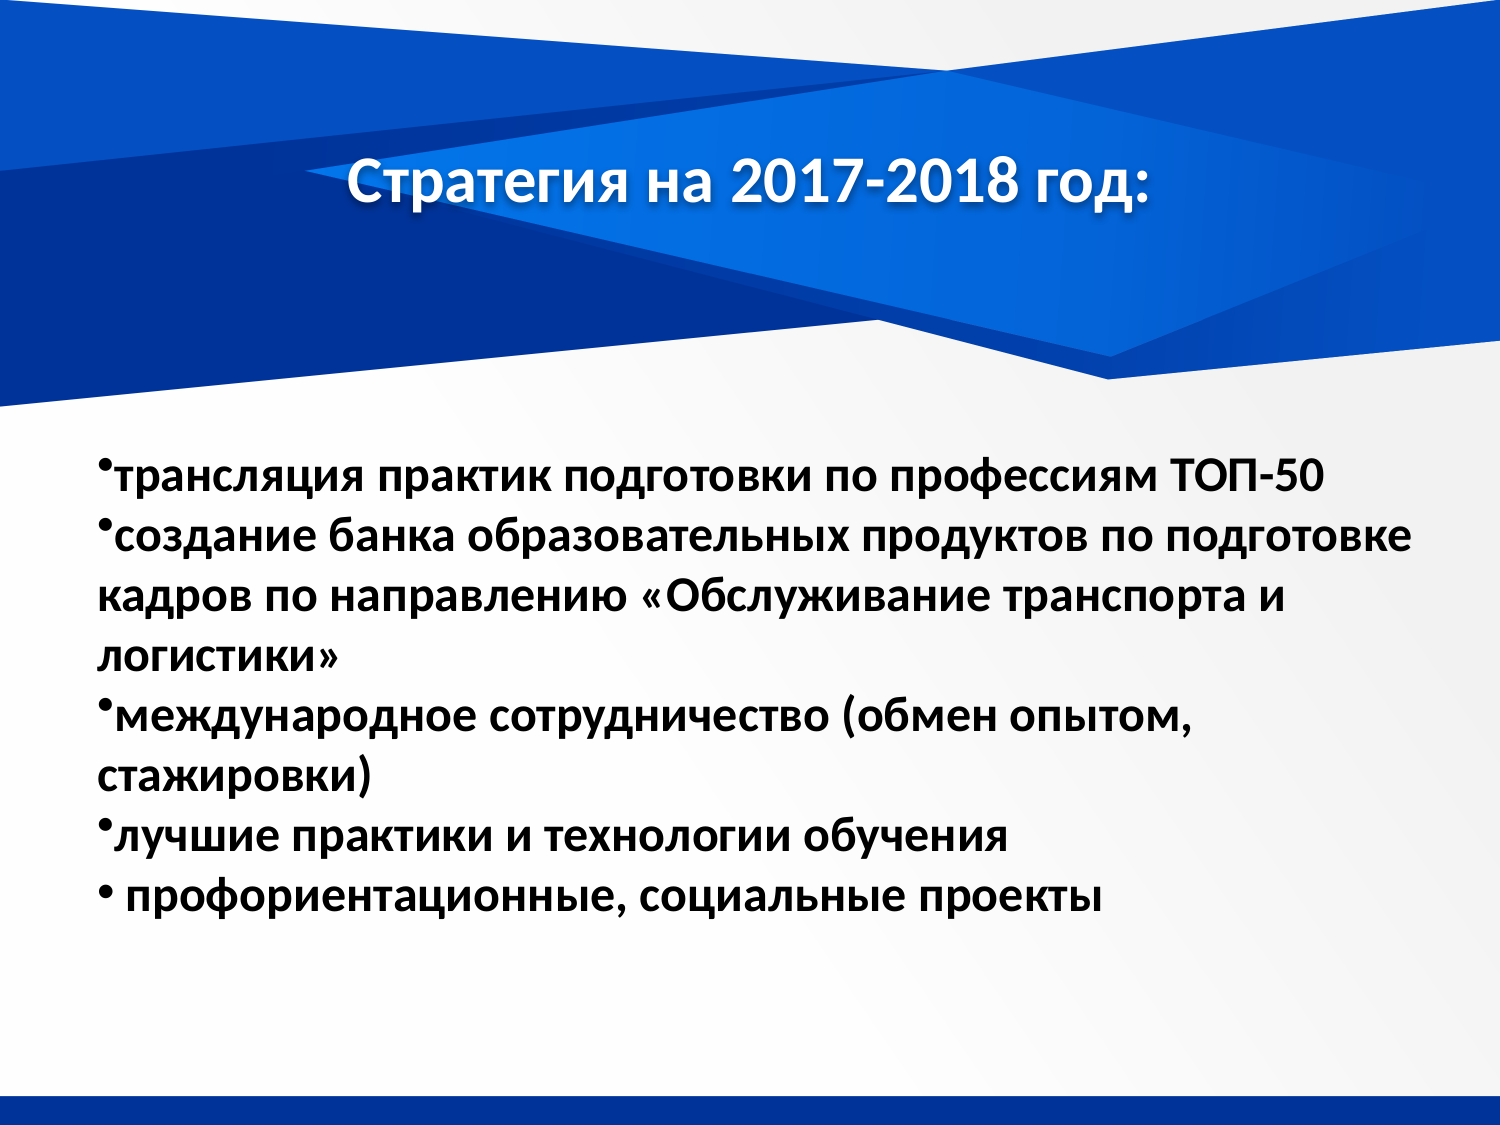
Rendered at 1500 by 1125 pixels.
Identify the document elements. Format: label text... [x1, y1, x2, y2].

picture [0, 0, 1500, 1125]
title Стратегия на 2017-2018 год: [75, 82, 1425, 270]
list трансляция практик подготовки по профессиям ТОП-50 создание банка образовательных продуктов по подготовке кадров по направлению «Обслуживание транспорта и логистики» международное сотрудничество (обмен опытом, стажировки) лучшие практики и технологии обучения профориентационные, социальные проекты [82, 433, 1432, 900]
